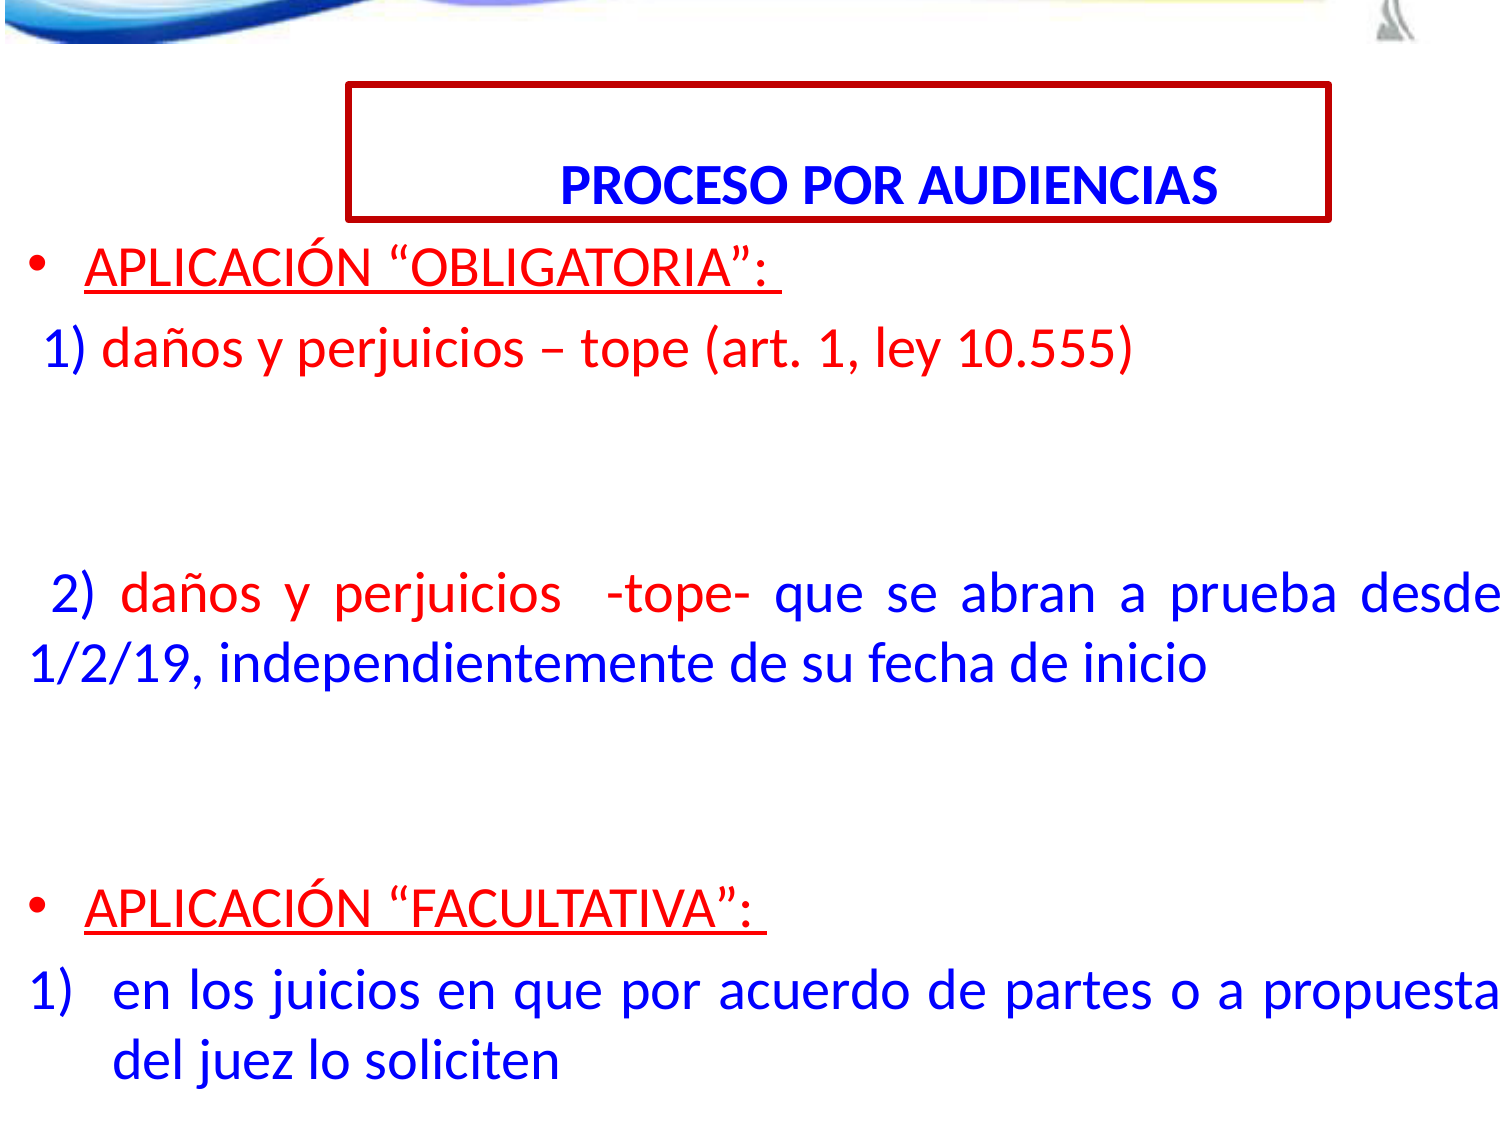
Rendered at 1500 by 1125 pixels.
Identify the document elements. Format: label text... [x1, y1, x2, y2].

text_box [5, 75, 1424, 340]
list PROCESO POR AUDIENCIAS APLICACIÓN “OBLIGATORIA”: 1) daños y perjuicios – tope (art. 1, ley 10.555) 2) daños y perjuicios -tope- que se abran a prueba desde 1/2/19, independientemente de su fecha de inicio APLICACIÓN “FACULTATIVA”: en los juicios en que por acuerdo de partes o a propuesta del juez lo soliciten [12, 56, 1500, 1097]
text_box [328, 53, 1258, 265]
text_box [1258, 83, 1331, 222]
picture [5, 0, 1500, 44]
